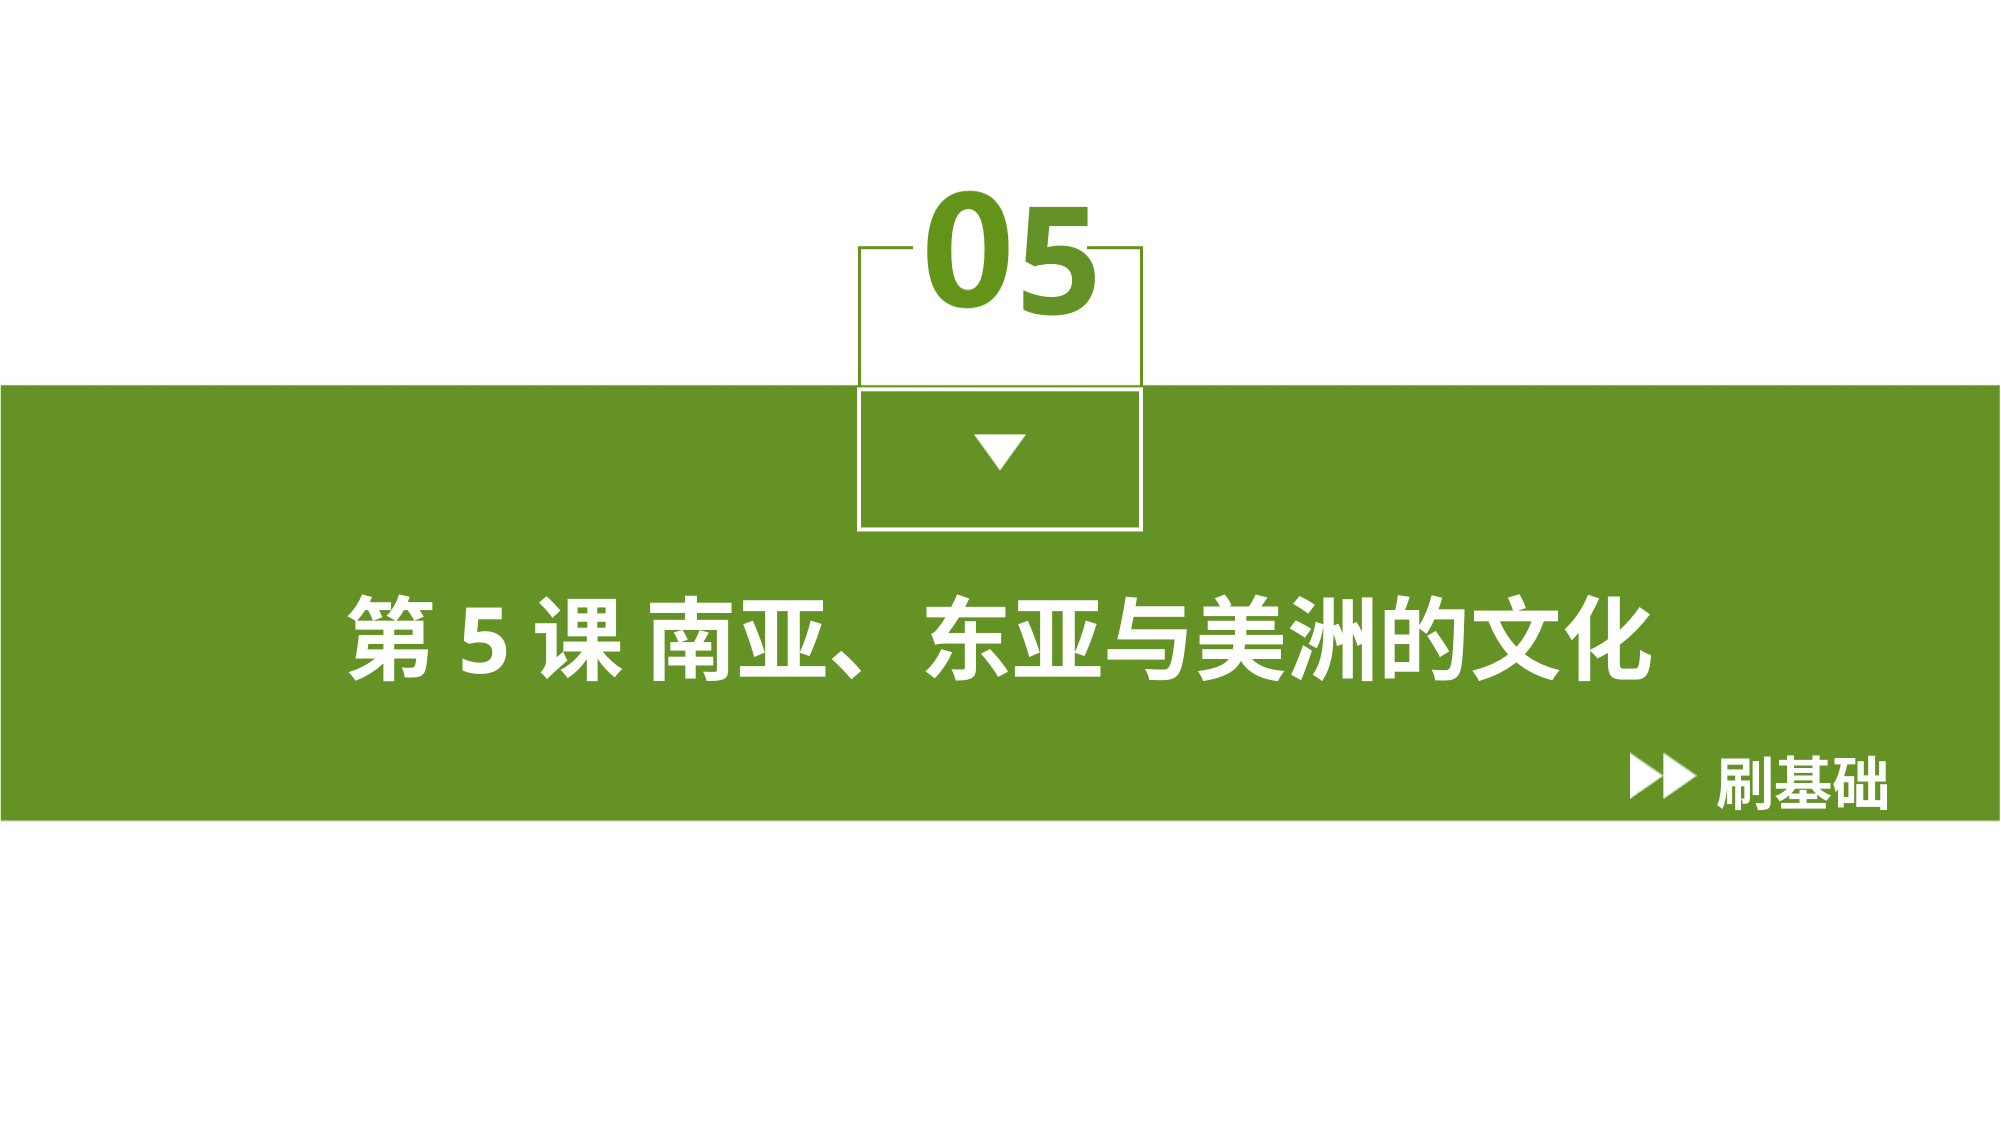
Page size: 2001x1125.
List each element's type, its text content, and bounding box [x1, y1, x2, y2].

picture [0, 0, 2000, 572]
text_box 第5课 南亚、东亚与美洲的文化 [0, 572, 2000, 699]
text_box 刷基础 [1715, 718, 1997, 812]
text_box 5 [979, 156, 1139, 353]
picture [0, 699, 2000, 1125]
